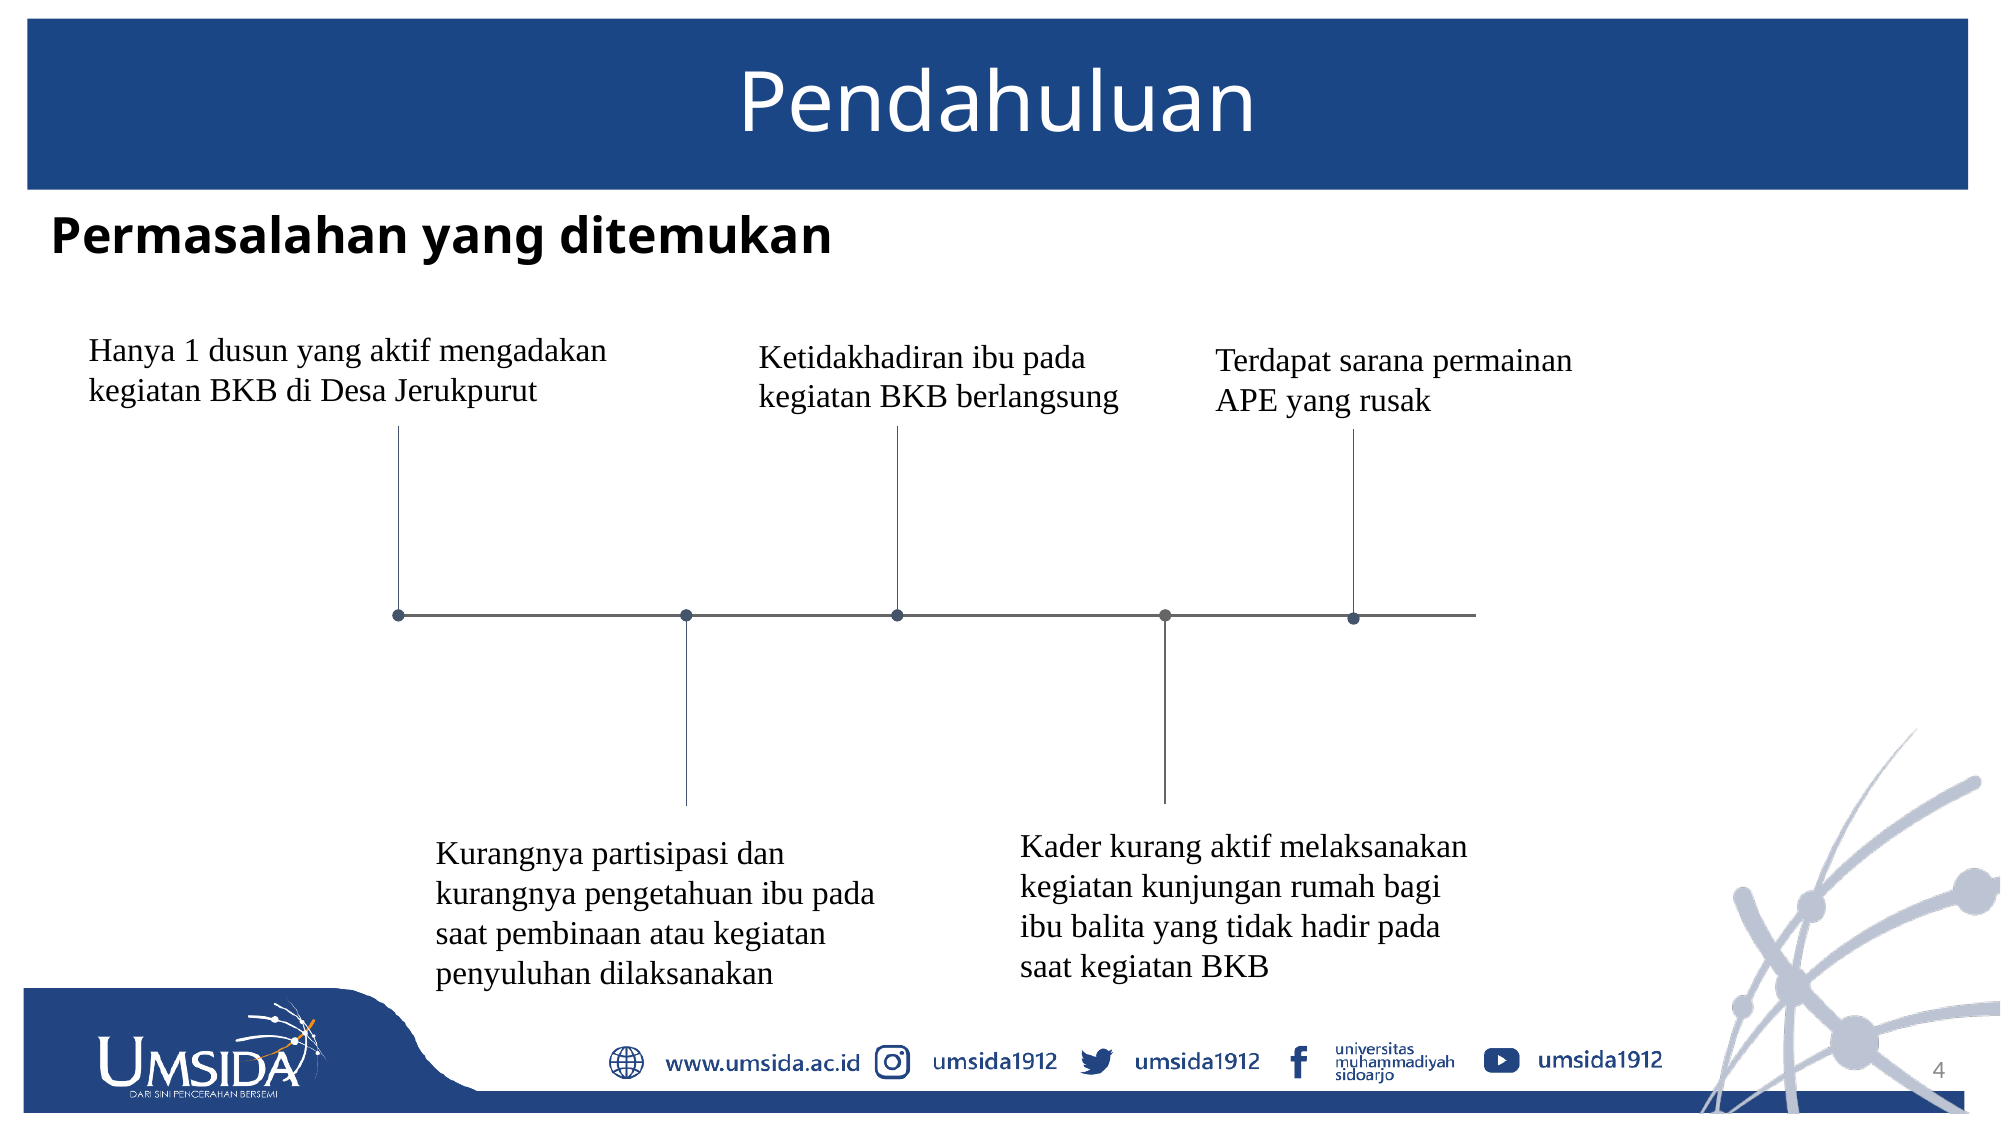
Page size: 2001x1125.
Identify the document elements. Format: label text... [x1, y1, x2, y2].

picture [23, 51, 2001, 1114]
text_box Hanya 1 dusun yang aktif mengadakan kegiatan BKB di Desa Jerukpurut [73, 320, 724, 416]
text_box Ketidakhadiran ibu pada kegiatan BKB berlangsung [743, 327, 1166, 422]
text_box Kurangnya partisipasi dan kurangnya pengetahuan ibu pada saat pembinaan atau kegiatan penyuluhan dilaksanakan [420, 823, 892, 999]
text_box Kader kurang aktif melaksanakan kegiatan kunjungan rumah bagi ibu balita yang tidak hadir pada saat kegiatan BKB [1005, 816, 1487, 992]
title Pendahuluan [27, 18, 1969, 190]
list Permasalahan yang ditemukan [27, 203, 1969, 1039]
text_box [395, 426, 1477, 806]
text_box Terdapat sarana permainan APE yang rusak [1200, 330, 1638, 425]
